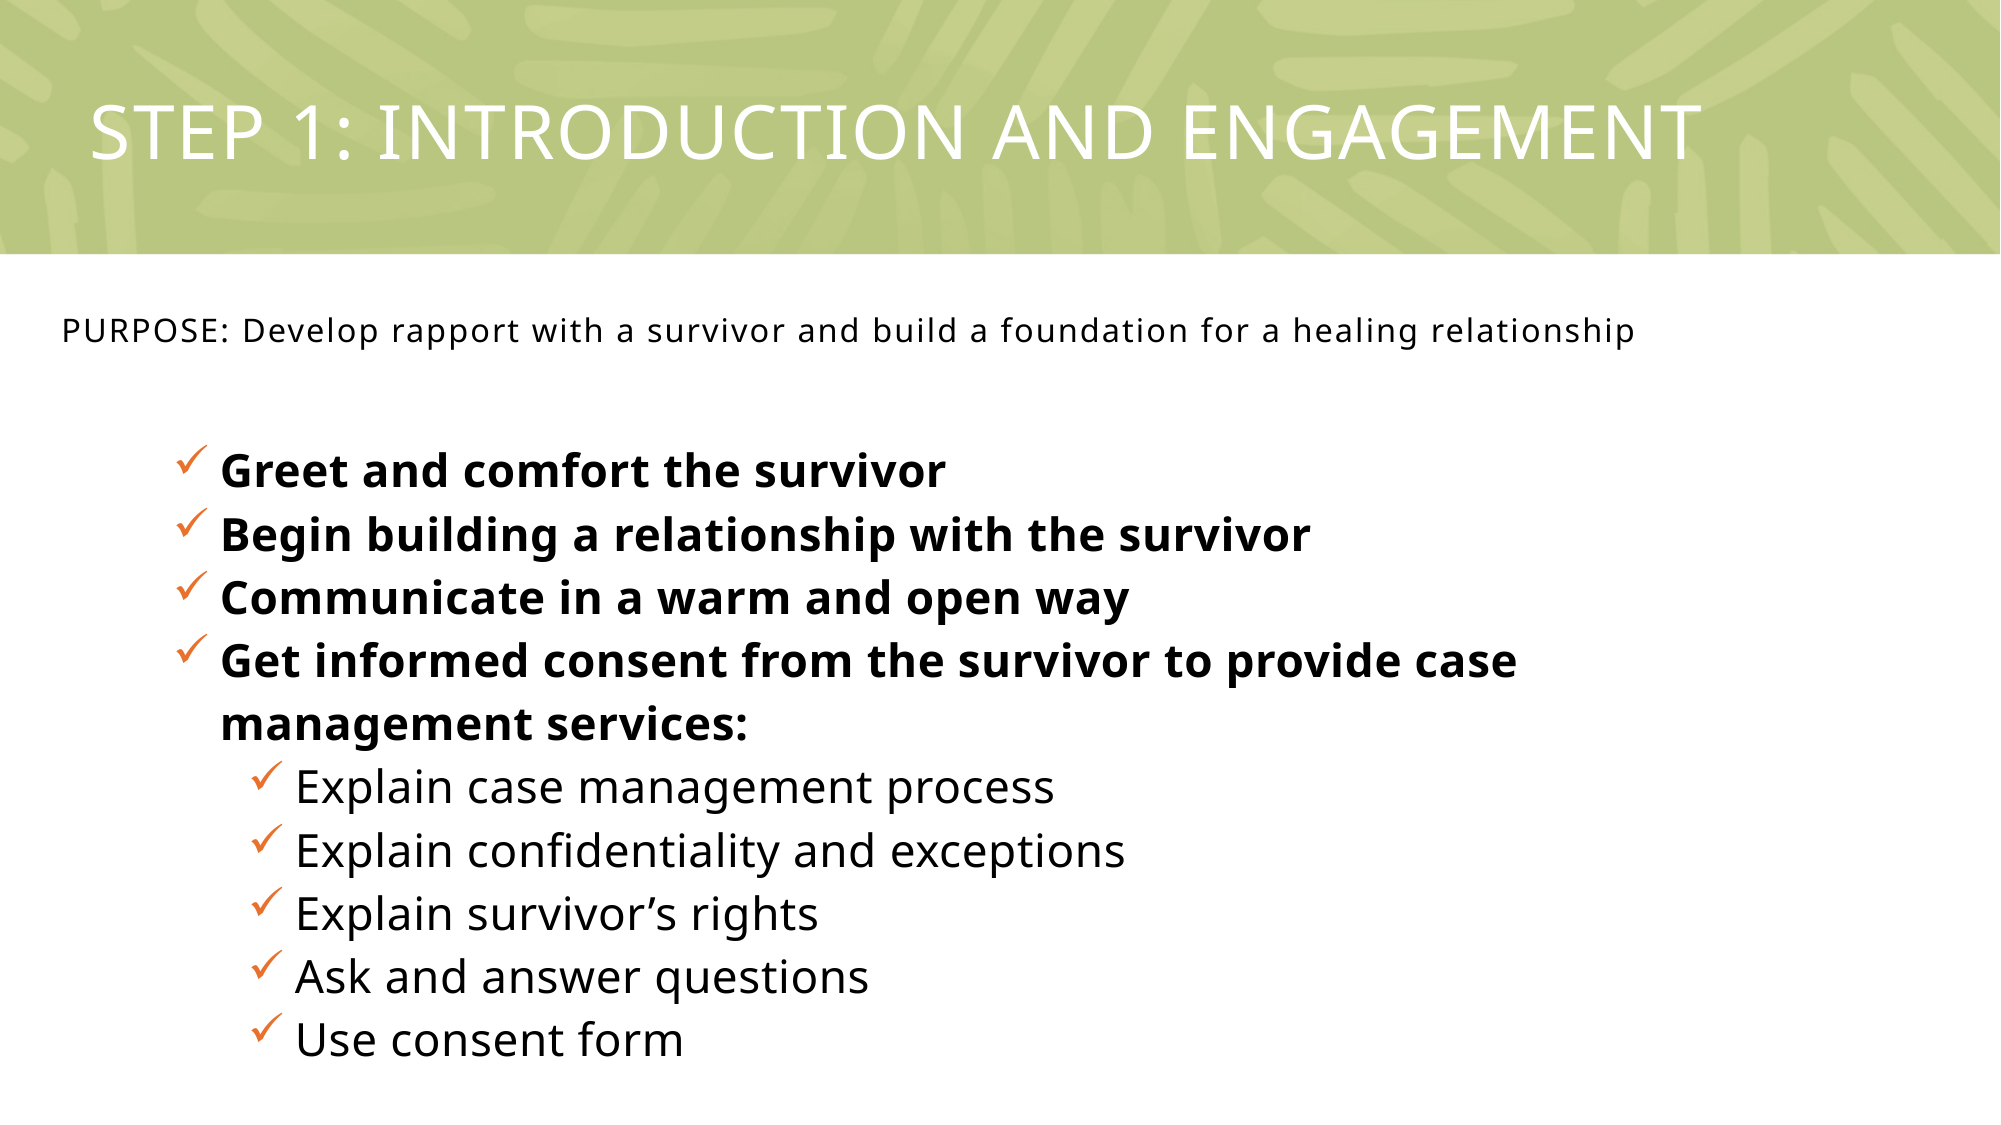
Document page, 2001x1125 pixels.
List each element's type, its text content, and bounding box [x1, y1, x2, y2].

list Greet and comfort the survivor Begin building a relationship with the survivor Communicate in a warm and open way Get informed consent from the survivor to provide case management services: Explain case management process Explain confidentiality and exceptions Explain survivor’s rights Ask and answer questions Use consent form [165, 426, 1761, 1087]
text_box Step 1: INTRODUCTION AND ENGAGEMENT [74, 77, 1821, 183]
title purpose: Develop rapport with a survivor and build a foundation for a healing relationship [46, 217, 1923, 404]
picture [0, 0, 2000, 1125]
